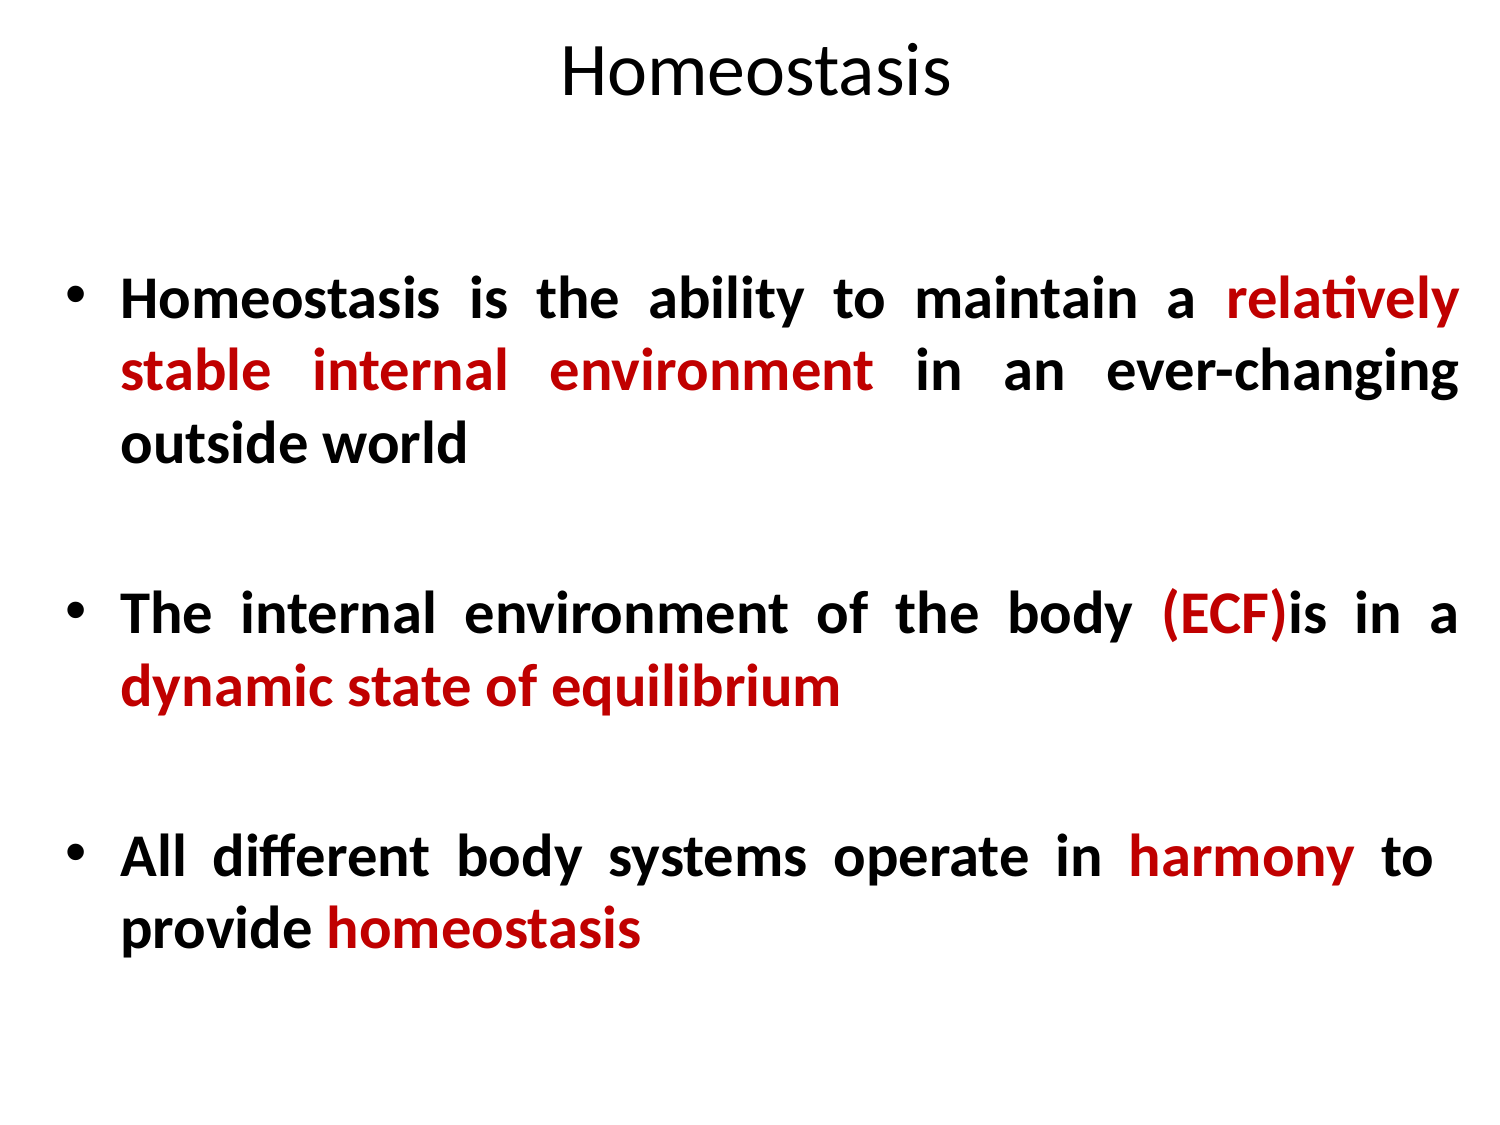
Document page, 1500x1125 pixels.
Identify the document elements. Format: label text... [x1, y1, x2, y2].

list Homeostasis is the ability to maintain a relatively stable internal environment in an ever-changing outside world The internal environment of the body (ECF)is in a dynamic state of equilibrium All different body systems operate in harmony to provide homeostasis [50, 249, 1475, 976]
title Homeostasis [37, 12, 1475, 119]
